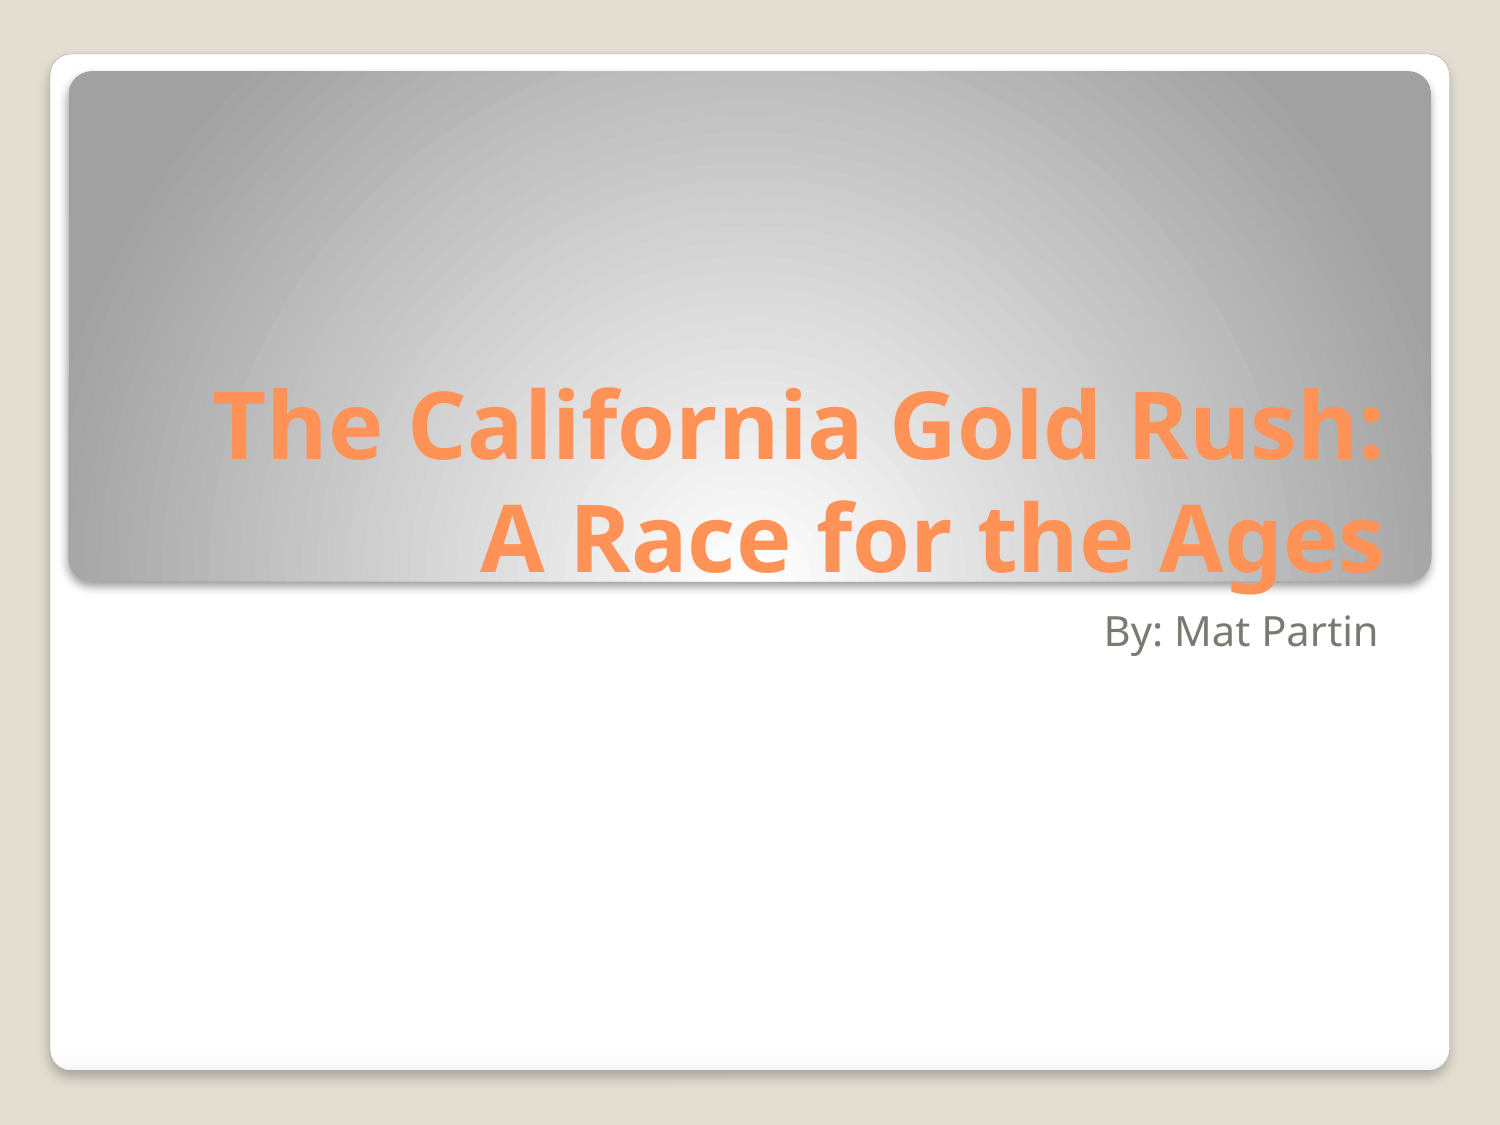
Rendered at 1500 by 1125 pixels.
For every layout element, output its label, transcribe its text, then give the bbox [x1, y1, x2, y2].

title The California Gold Rush: A Race for the Ages [118, 298, 1394, 599]
subtitle By: Mat Partin [118, 604, 1394, 755]
